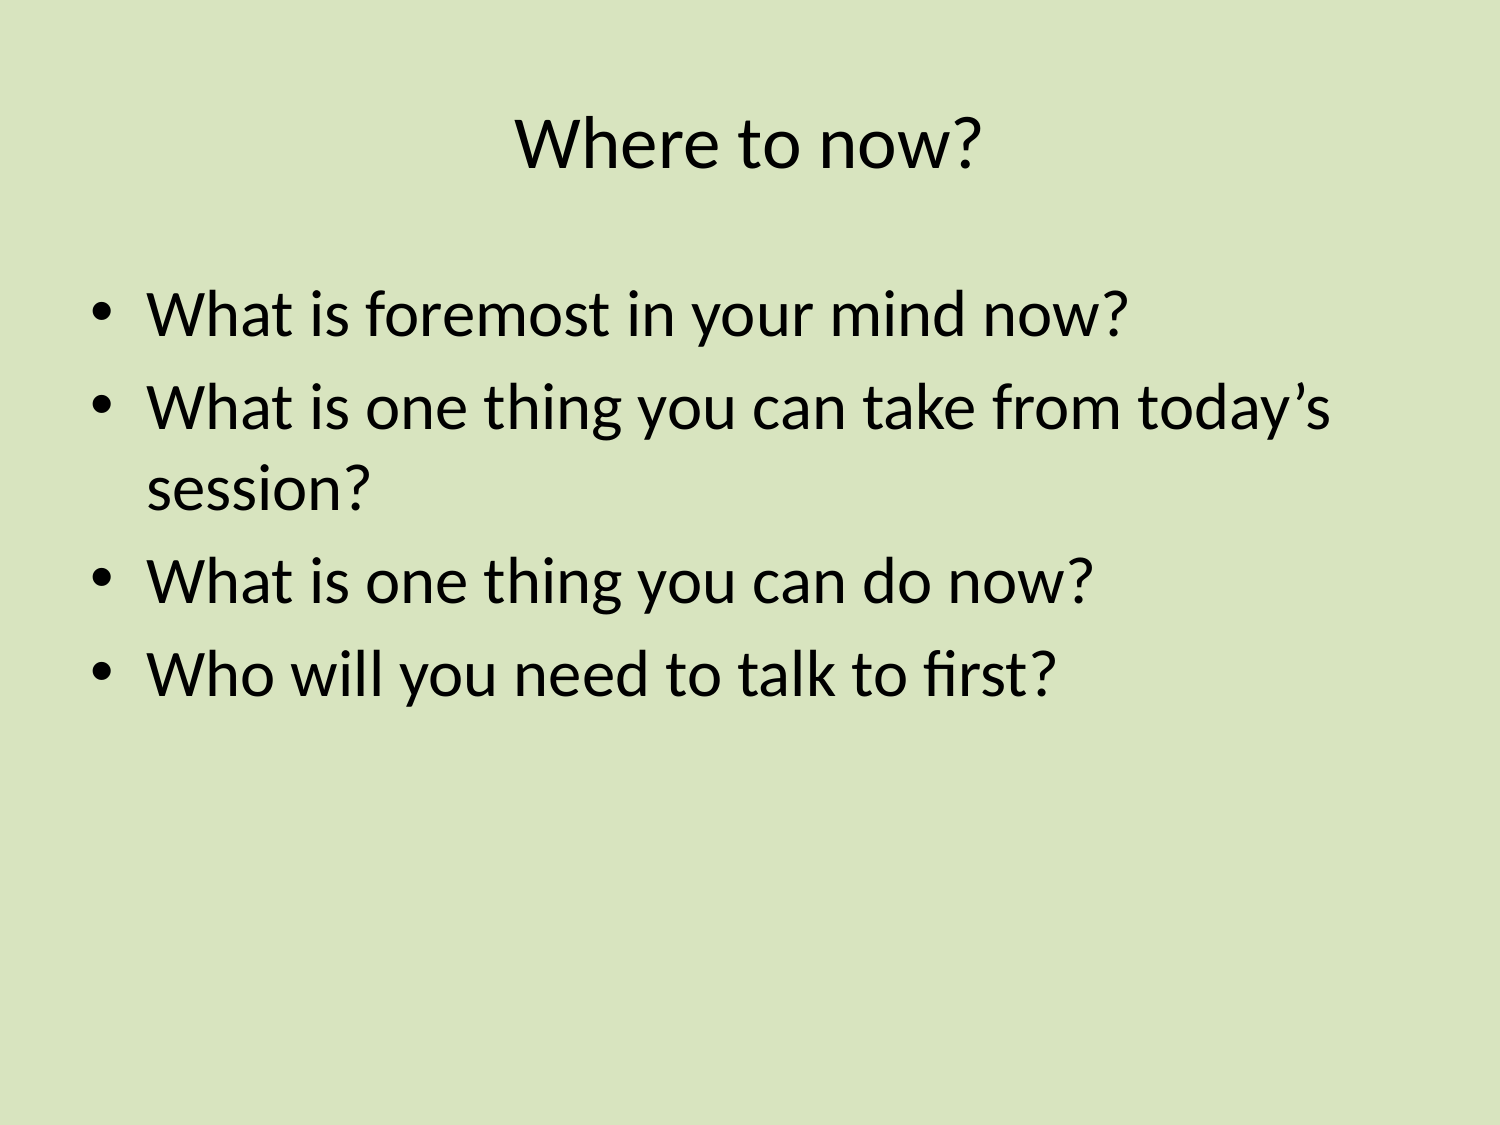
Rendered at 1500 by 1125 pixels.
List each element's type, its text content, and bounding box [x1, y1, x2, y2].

title Where to now? [75, 45, 1425, 233]
list What is foremost in your mind now? What is one thing you can take from today’s session? What is one thing you can do now? Who will you need to talk to first? [75, 262, 1425, 1005]
